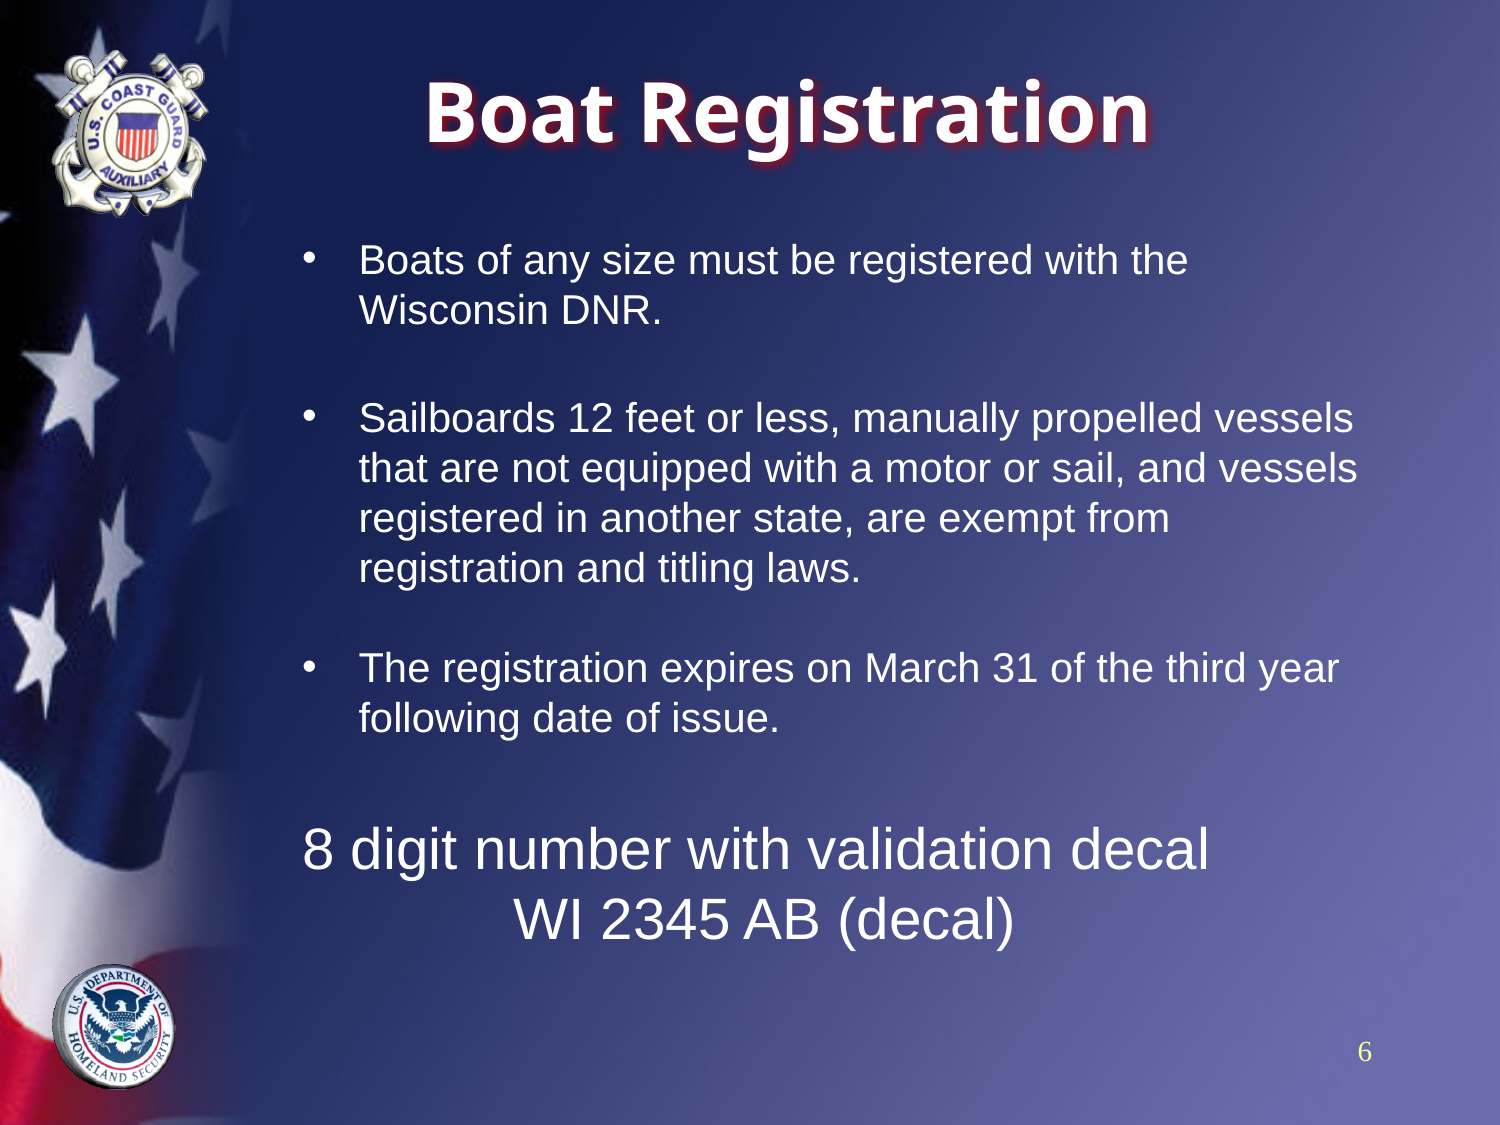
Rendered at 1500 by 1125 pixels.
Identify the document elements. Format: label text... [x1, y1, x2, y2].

picture [0, 0, 1500, 1125]
title Boat Registration [150, 15, 1425, 203]
slide_number 6 [1074, 1029, 1388, 1100]
text_box Boats of any size must be registered with the Wisconsin DNR. Sailboards 12 feet or less, manually propelled vessels that are not equipped with a motor or sail, and vessels registered in another state, are exempt from registration and titling laws. The registration expires on March 31 of the third year following date of issue. 8 digit number with validation decal WI 2345 AB (decal) [287, 224, 1400, 1029]
